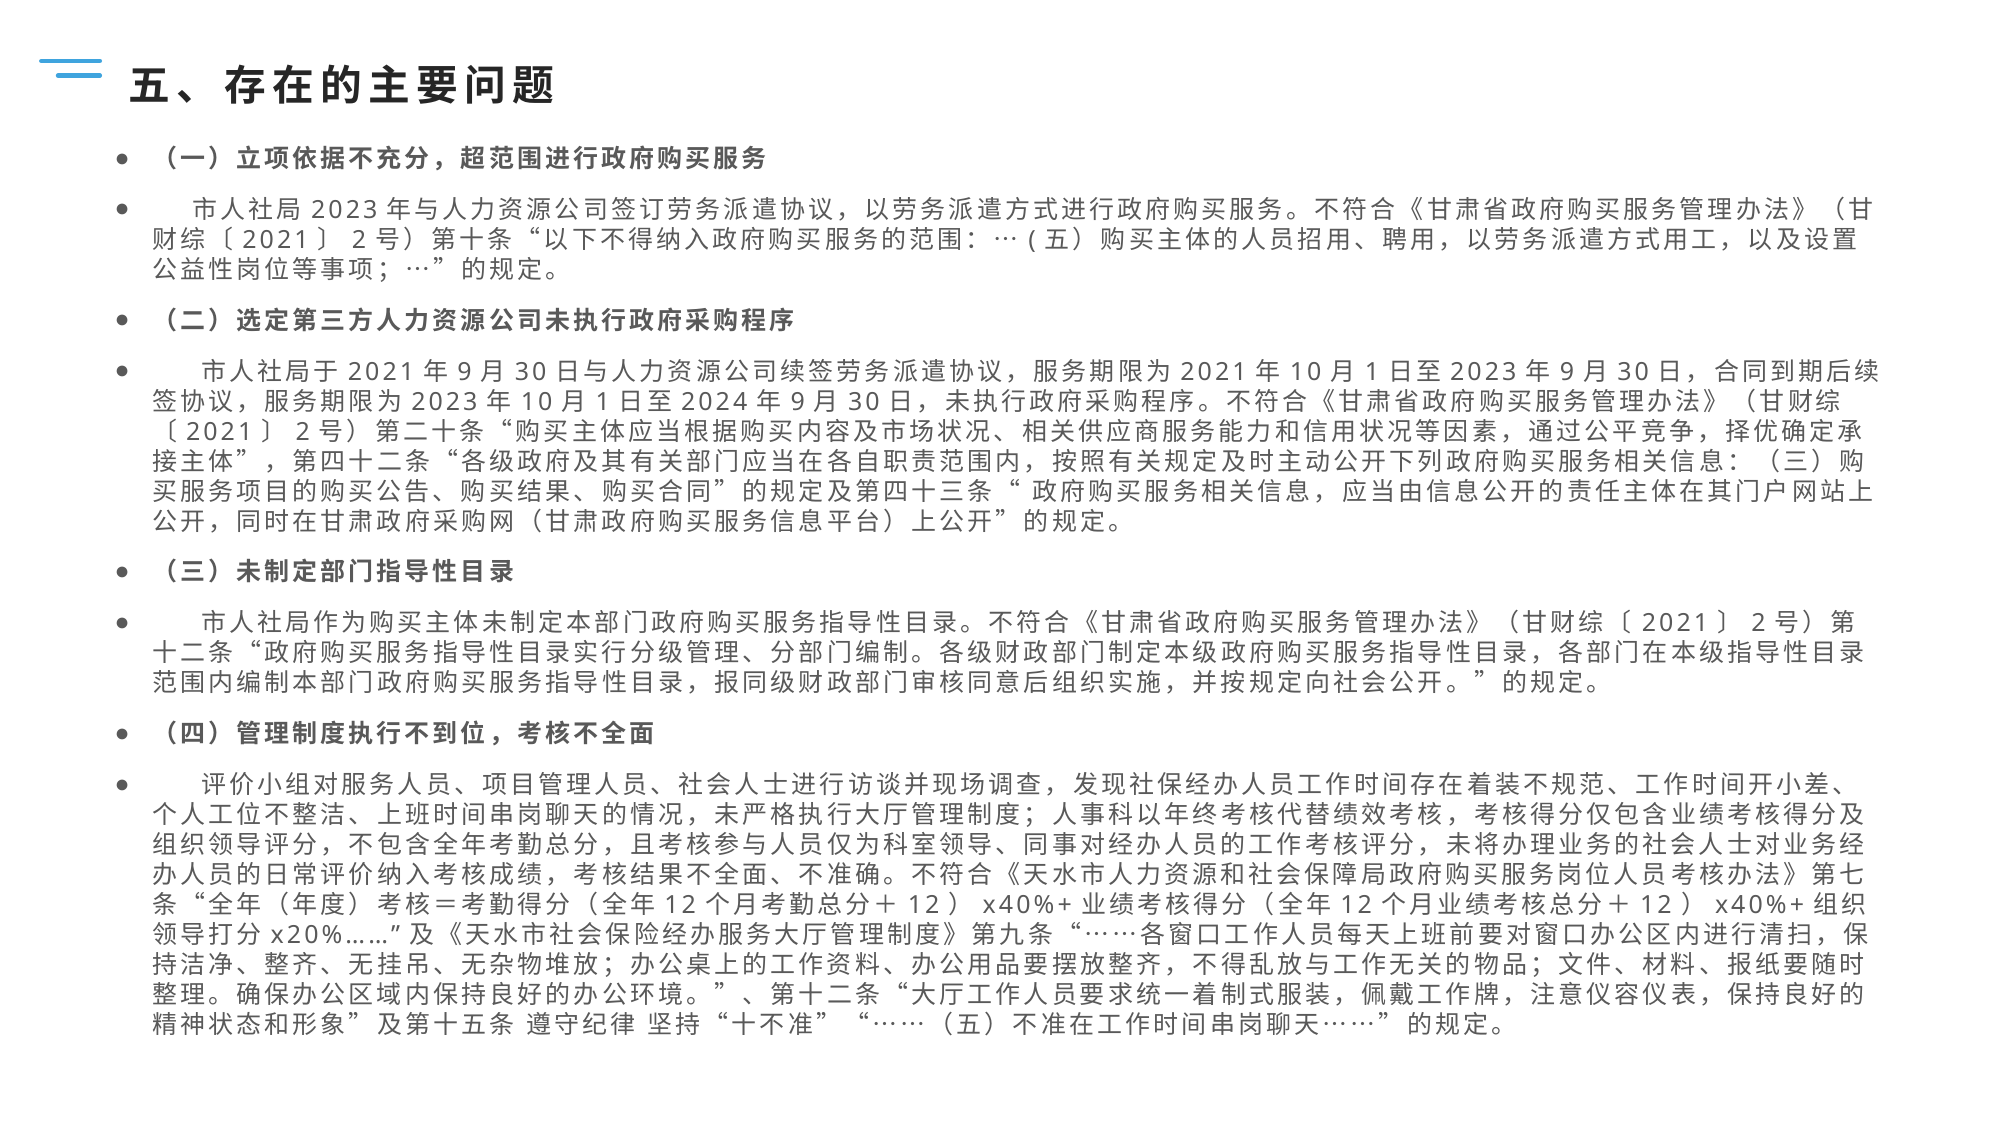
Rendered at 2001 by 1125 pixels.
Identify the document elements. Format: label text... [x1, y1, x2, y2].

list （一）立项依据不充分，超范围进行政府购买服务 市人社局2023年与人力资源公司签订劳务派遣协议，以劳务派遣方式进行政府购买服务。不符合《甘肃省政府购买服务管理办法》（甘财综〔2021〕2号）第十条“以下不得纳入政府购买服务的范围：…(五）购买主体的人员招用、聘用，以劳务派遣方式用工，以及设置公益性岗位等事项；…”的规定。 （二）选定第三方人力资源公司未执行政府采购程序 市人社局于2021年9月30日与人力资源公司续签劳务派遣协议，服务期限为2021年10月1日至2023年9月30日，合同到期后续签协议，服务期限为2023年10月1日至2024年9月30日，未执行政府采购程序。不符合《甘肃省政府购买服务管理办法》（甘财综〔2021〕2号）第二十条“购买主体应当根据购买内容及市场状况、相关供应商服务能力和信用状况等因素，通过公平竞争，择优确定承接主体”，第四十二条“各级政府及其有关部门应当在各自职责范围内，按照有关规定及时主动公开下列政府购买服务相关信息：（三）购买服务项目的购买公告、购买结果、购买合同”的规定及第四十三条“ 政府购买服务相关信息，应当由信息公开的责任主体在其门户网站上公开，同时在甘肃政府采购网（甘肃政府购买服务信息平台）上公开”的规定。 （三）未制定部门指导性目录 市人社局作为购买主体未制定本部门政府购买服务指导性目录。不符合《甘肃省政府购买服务管理办法》（甘财综〔2021〕2号）第十二条“政府购买服务指导性目录实行分级管理、分部门编制。各级财政部门制定本级政府购买服务指导性目录，各部门在本级指导性目录范围内编制本部门政府购买服务指导性目录，报同级财政部门审核同意后组织实施，并按规定向社会公开。”的规定。 （四）管理制度执行不到位，考核不全面 评价小组对服务人员、项目管理人员、社会人士进行访谈并现场调查，发现社保经办人员工作时间存在着装不规范、工作时间开小差、个人工位不整洁、上班时间串岗聊天的情况，未严格执行大厅管理制度；人事科以年终考核代替绩效考核，考核得分仅包含业绩考核得分及组织领导评分，不包含全年考勤总分，且考核参与人员仅为科室领导、同事对经办人员的工作考核评分，未将办理业务的社会人士对业务经办人员的日常评价纳入考核成绩，考核结果不全面、不准确。不符合《天水市人力资源和社会保障局政府购买服务岗位人员考核办法》第七条“全年（年度）考核＝考勤得分（全年12个月考勤总分＋12）x40%+业绩考核得分（全年12个月业绩考核总分＋12）x40%+组织领导打分x20%……”及《天水市社会保险经办服务大厅管理制度》第九条“……各窗口工作人员每天上班前要对窗口办公区内进行清扫，保持洁净、整齐、无挂吊、无杂物堆放；办公桌上的工作资料、办公用品要摆放整齐，不得乱放与工作无关的物品；文件、材料、报纸要随时整理。确保办公区域内保持良好的办公环境。”、第十二条“大厅工作人员要求统一着制式服装，佩戴工作牌，注意仪容仪表，保持良好的精神状态和形象”及第十五条 遵守纪律 坚持“十不准”“……（五）不准在工作时间串岗聊天……”的规定。 [99, 134, 1900, 1080]
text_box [41, 60, 100, 76]
title 五、存在的主要问题 [113, 49, 1913, 118]
